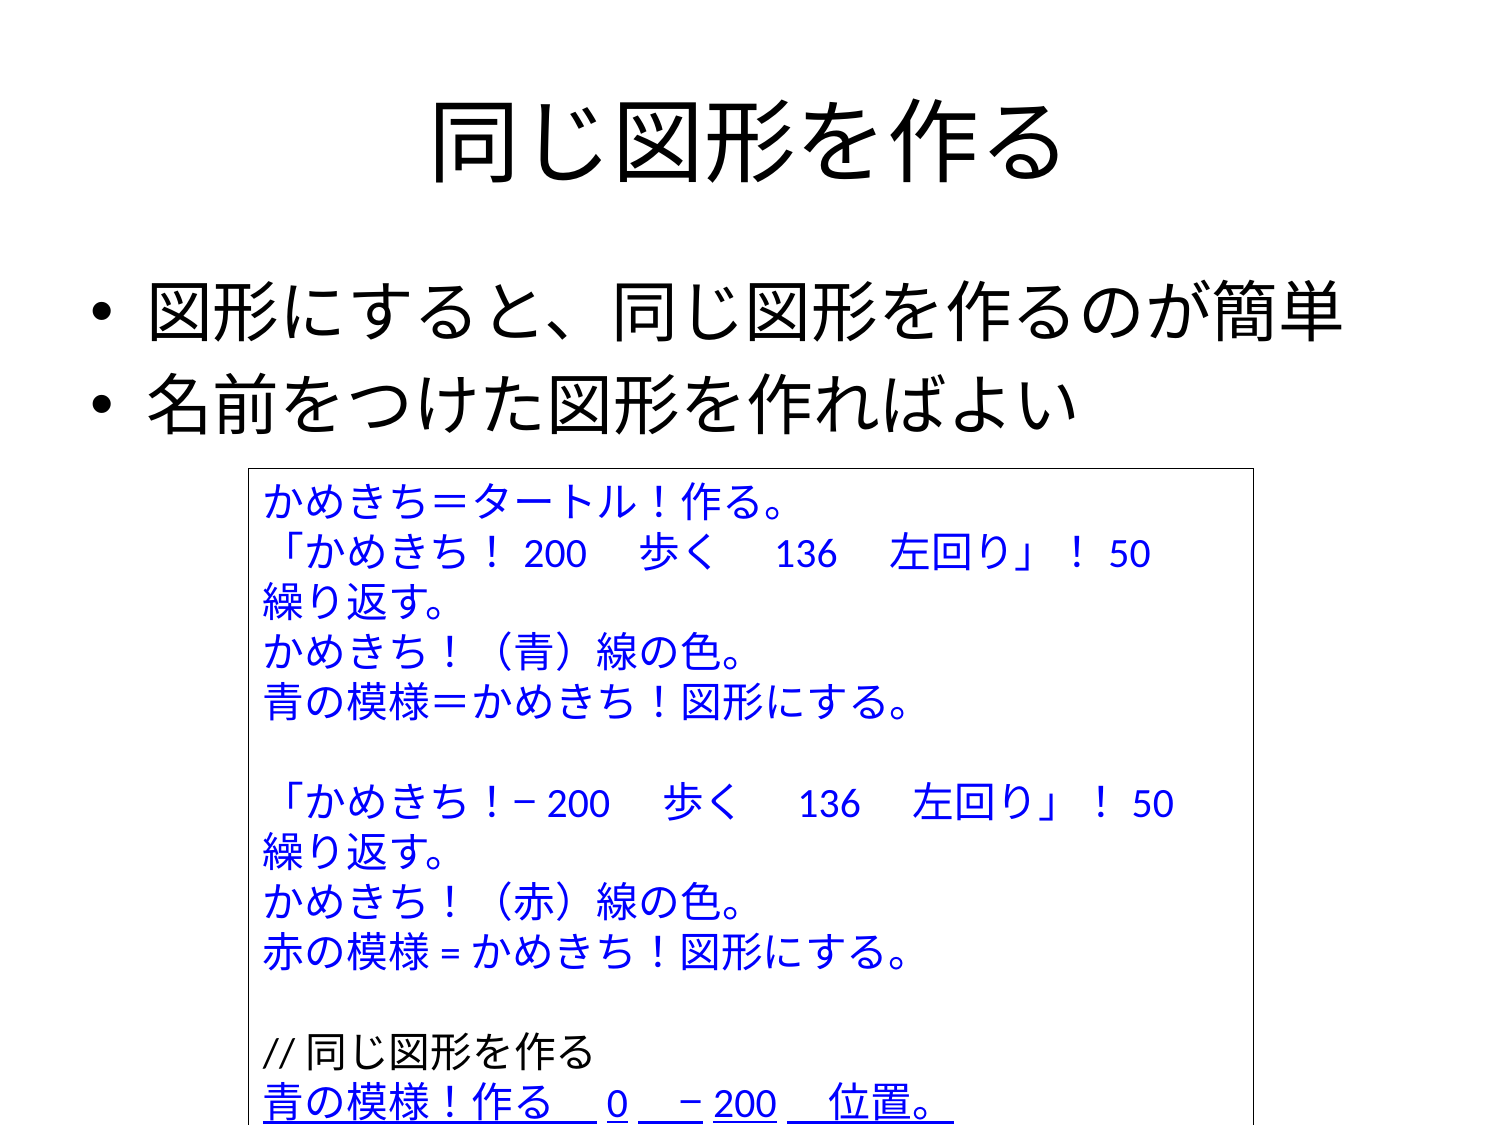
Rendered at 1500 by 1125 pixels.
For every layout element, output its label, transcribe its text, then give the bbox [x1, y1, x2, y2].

list 図形にすると、同じ図形を作るのが簡単 名前をつけた図形を作ればよい [75, 262, 1425, 1005]
text_box かめきち＝タートル！作る。 「かめきち！200 歩く 136 左回り」！50 繰り返す。 かめきち！（青）線の色。 青の模様＝かめきち！図形にする。 「かめきち！−200 歩く 136 左回り」！50 繰り返す。 かめきち！（赤）線の色。 赤の模様=かめきち！図形にする。 //同じ図形を作る 青の模様！作る 0 −200 位置。 赤の模様！作る 0 −200 位置。 [248, 468, 1254, 1125]
title 同じ図形を作る [75, 45, 1425, 233]
